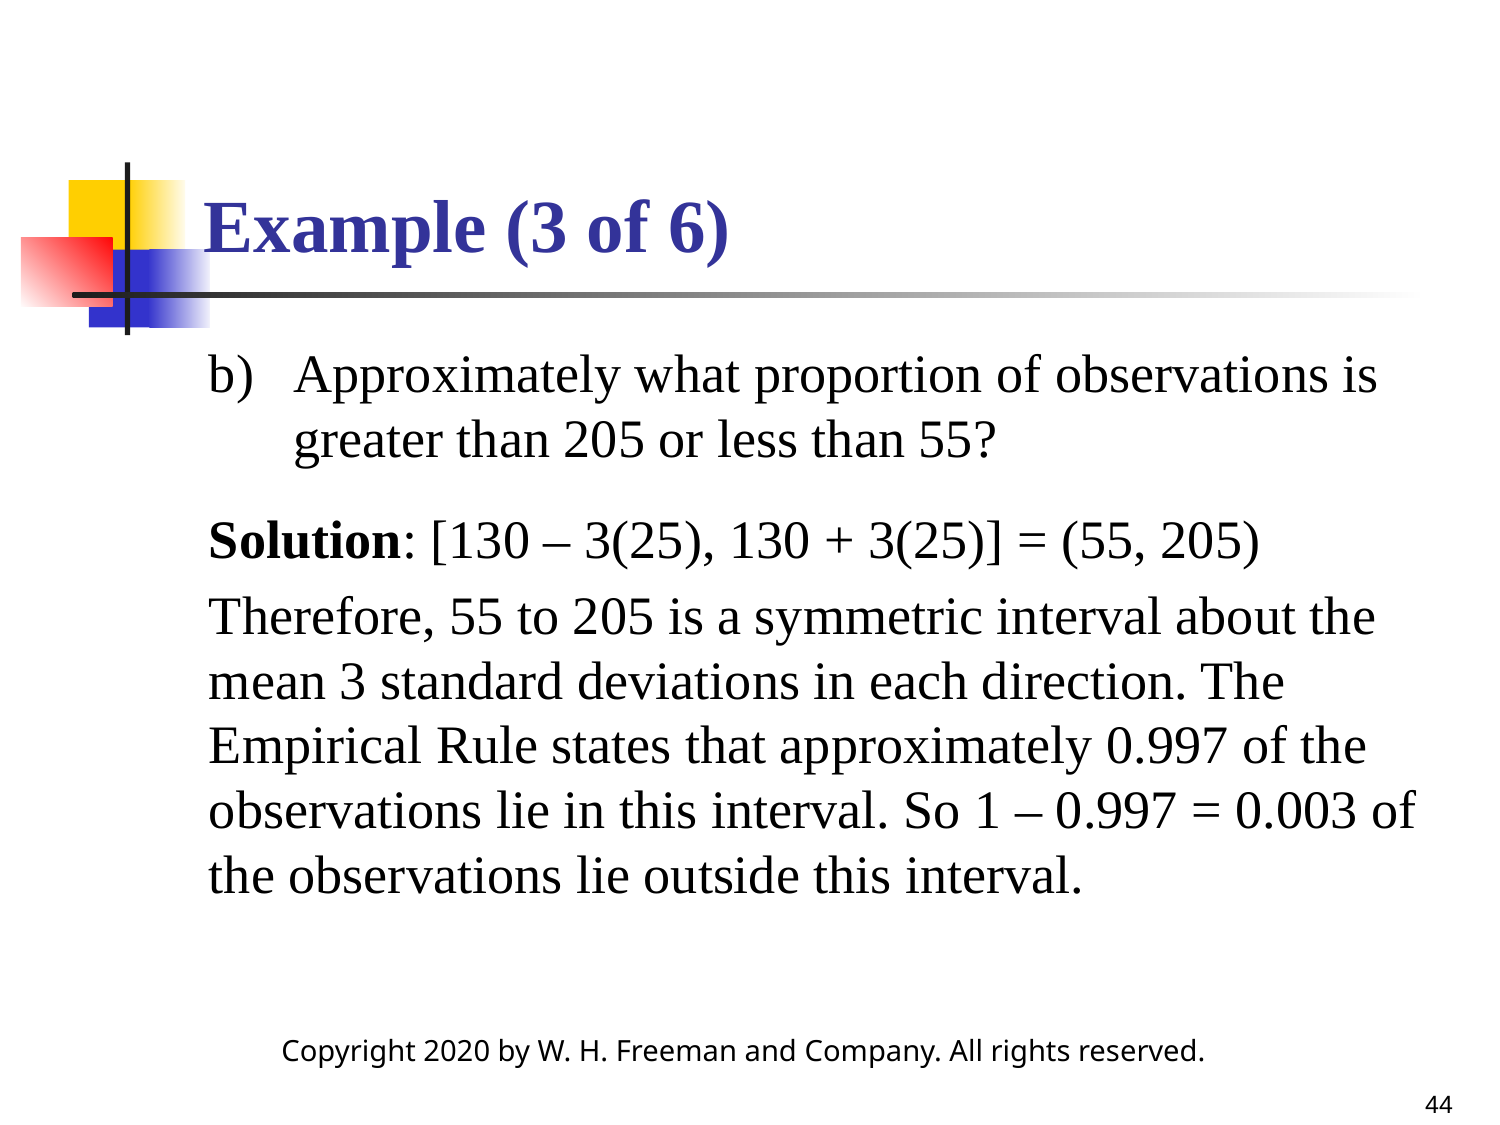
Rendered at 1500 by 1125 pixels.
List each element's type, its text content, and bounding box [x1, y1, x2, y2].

list Approximately what proportion of observations is greater than 205 or less than 55? Solution: [130 – 3(25), 130 + 3(25)] = (55, 205) Therefore, 55 to 205 is a symmetric interval about the mean 3 standard deviations in each direction. The Empirical Rule states that approximately 0.997 of the observations lie in this interval. So 1 – 0.997 = 0.003 of the observations lie outside this interval. [193, 331, 1469, 1006]
title Example (3 of 6) [188, 35, 1468, 275]
